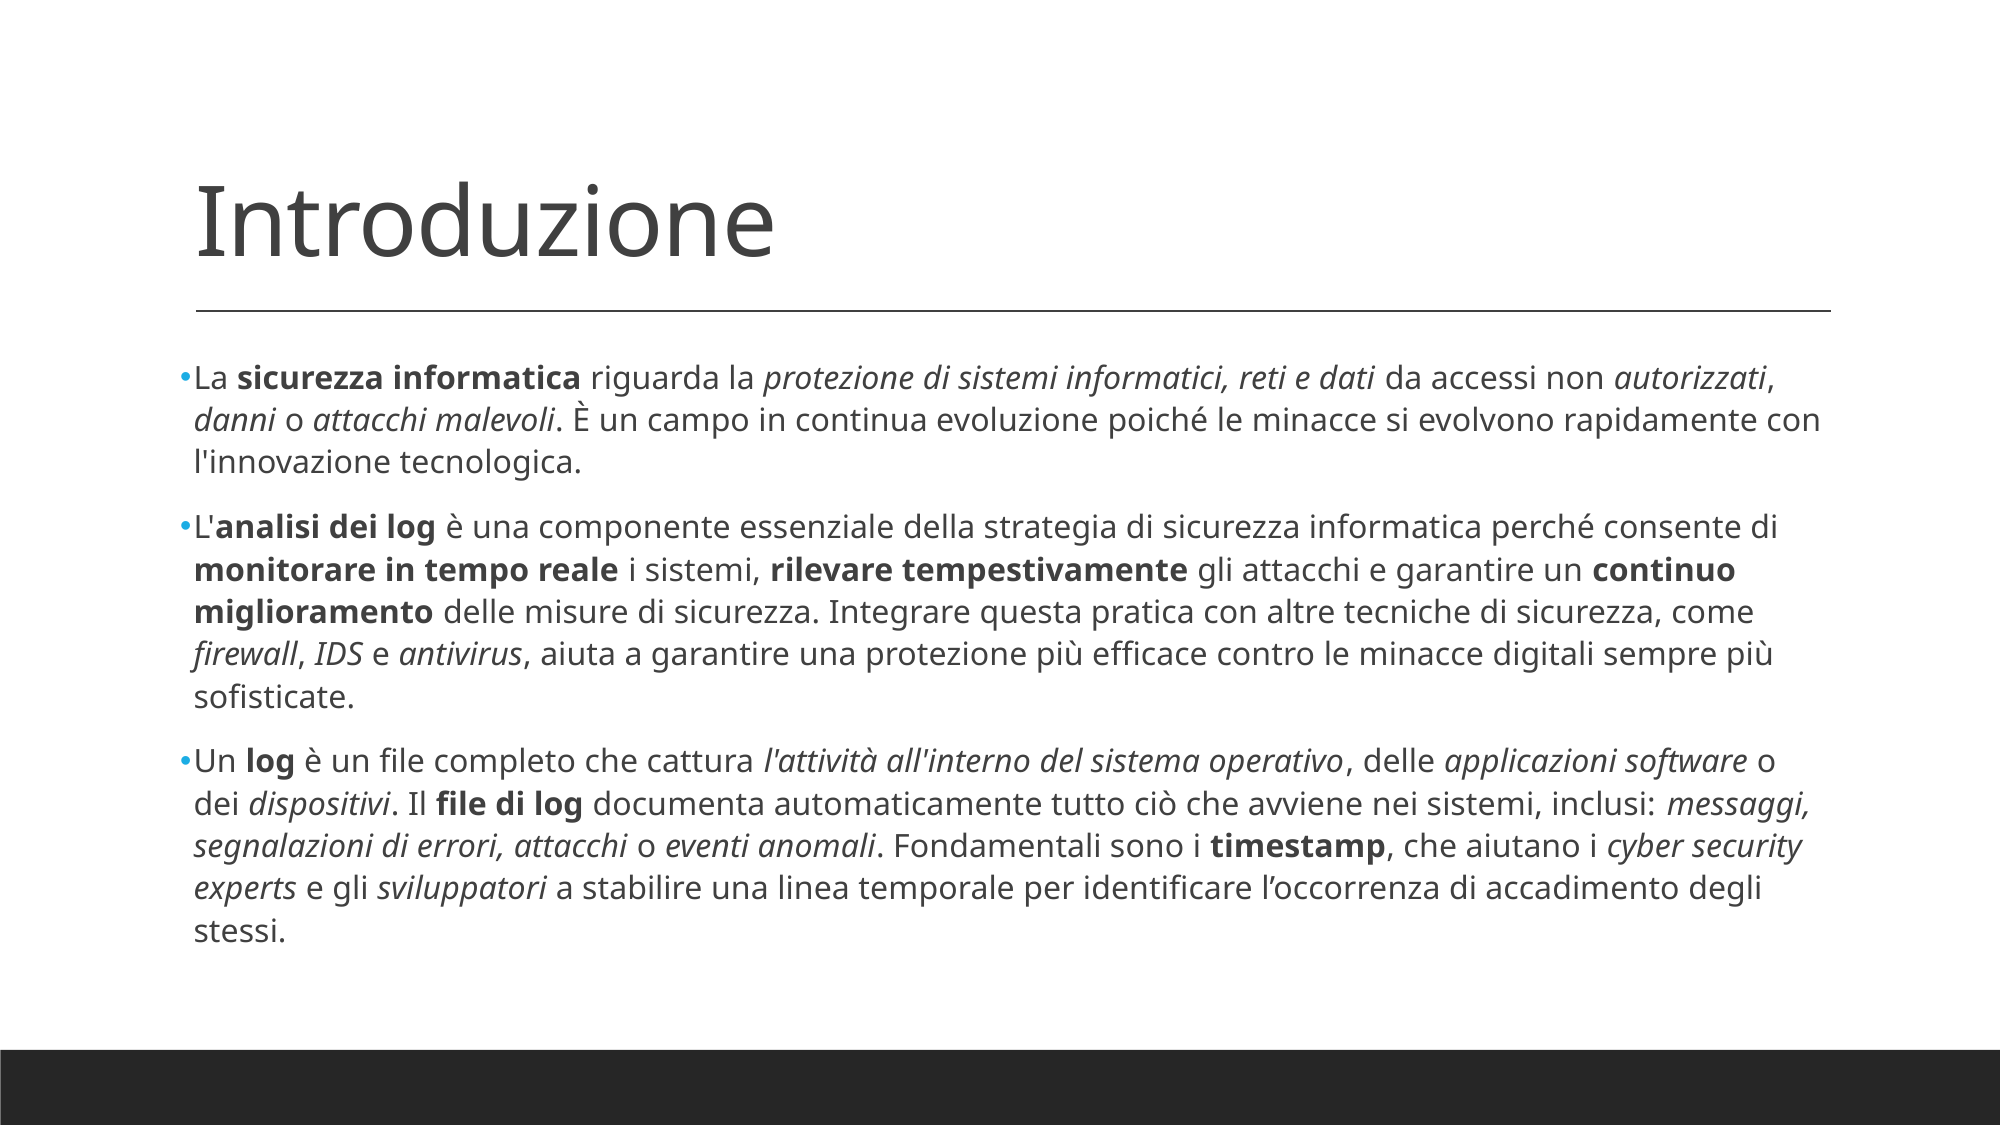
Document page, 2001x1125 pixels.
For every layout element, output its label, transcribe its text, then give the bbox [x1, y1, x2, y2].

title Introduzione [180, 47, 1830, 285]
list La sicurezza informatica riguarda la protezione di sistemi informatici, reti e dati da accessi non autorizzati, danni o attacchi malevoli. È un campo in continua evoluzione poiché le minacce si evolvono rapidamente con l'innovazione tecnologica. L'analisi dei log è una componente essenziale della strategia di sicurezza informatica perché consente di monitorare in tempo reale i sistemi, rilevare tempestivamente gli attacchi e garantire un continuo miglioramento delle misure di sicurezza. Integrare questa pratica con altre tecniche di sicurezza, come firewall, IDS e antivirus, aiuta a garantire una protezione più efficace contro le minacce digitali sempre più sofisticate. Un log è un file completo che cattura l'attività all'interno del sistema operativo, delle applicazioni software o dei dispositivi. Il file di log documenta automaticamente tutto ciò che avviene nei sistemi, inclusi: messaggi, segnalazioni di errori, attacchi o eventi anomali. Fondamentali sono i timestamp, che aiutano i cyber security experts e gli sviluppatori a stabilire una linea temporale per identificare l’occorrenza di accadimento degli stessi. [180, 345, 1830, 963]
